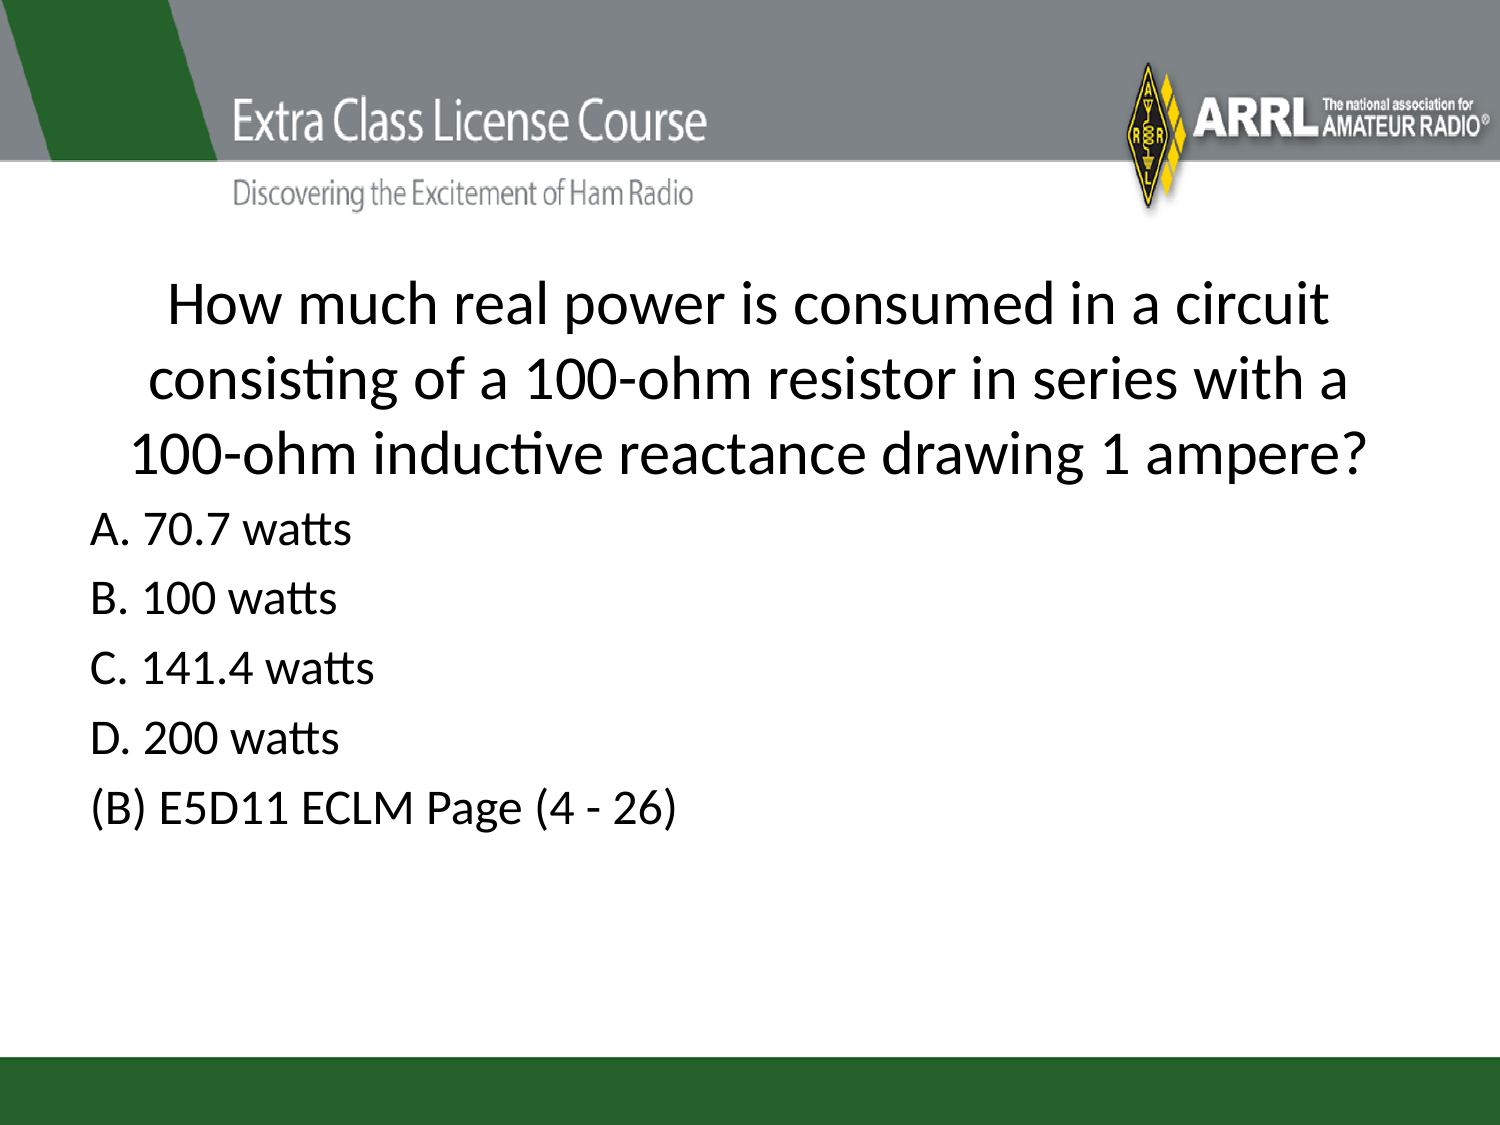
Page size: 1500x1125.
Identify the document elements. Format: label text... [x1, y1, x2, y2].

title How much real power is consumed in a circuit consisting of a 100-ohm resistor in series with a 100-ohm inductive reactance drawing 1 ampere? [75, 254, 1425, 435]
picture [0, 0, 1500, 1125]
list A. 70.7 watts B. 100 watts C. 141.4 watts D. 200 watts (B) E5D11 ECLM Page (4 - 26) [75, 487, 1425, 1005]
